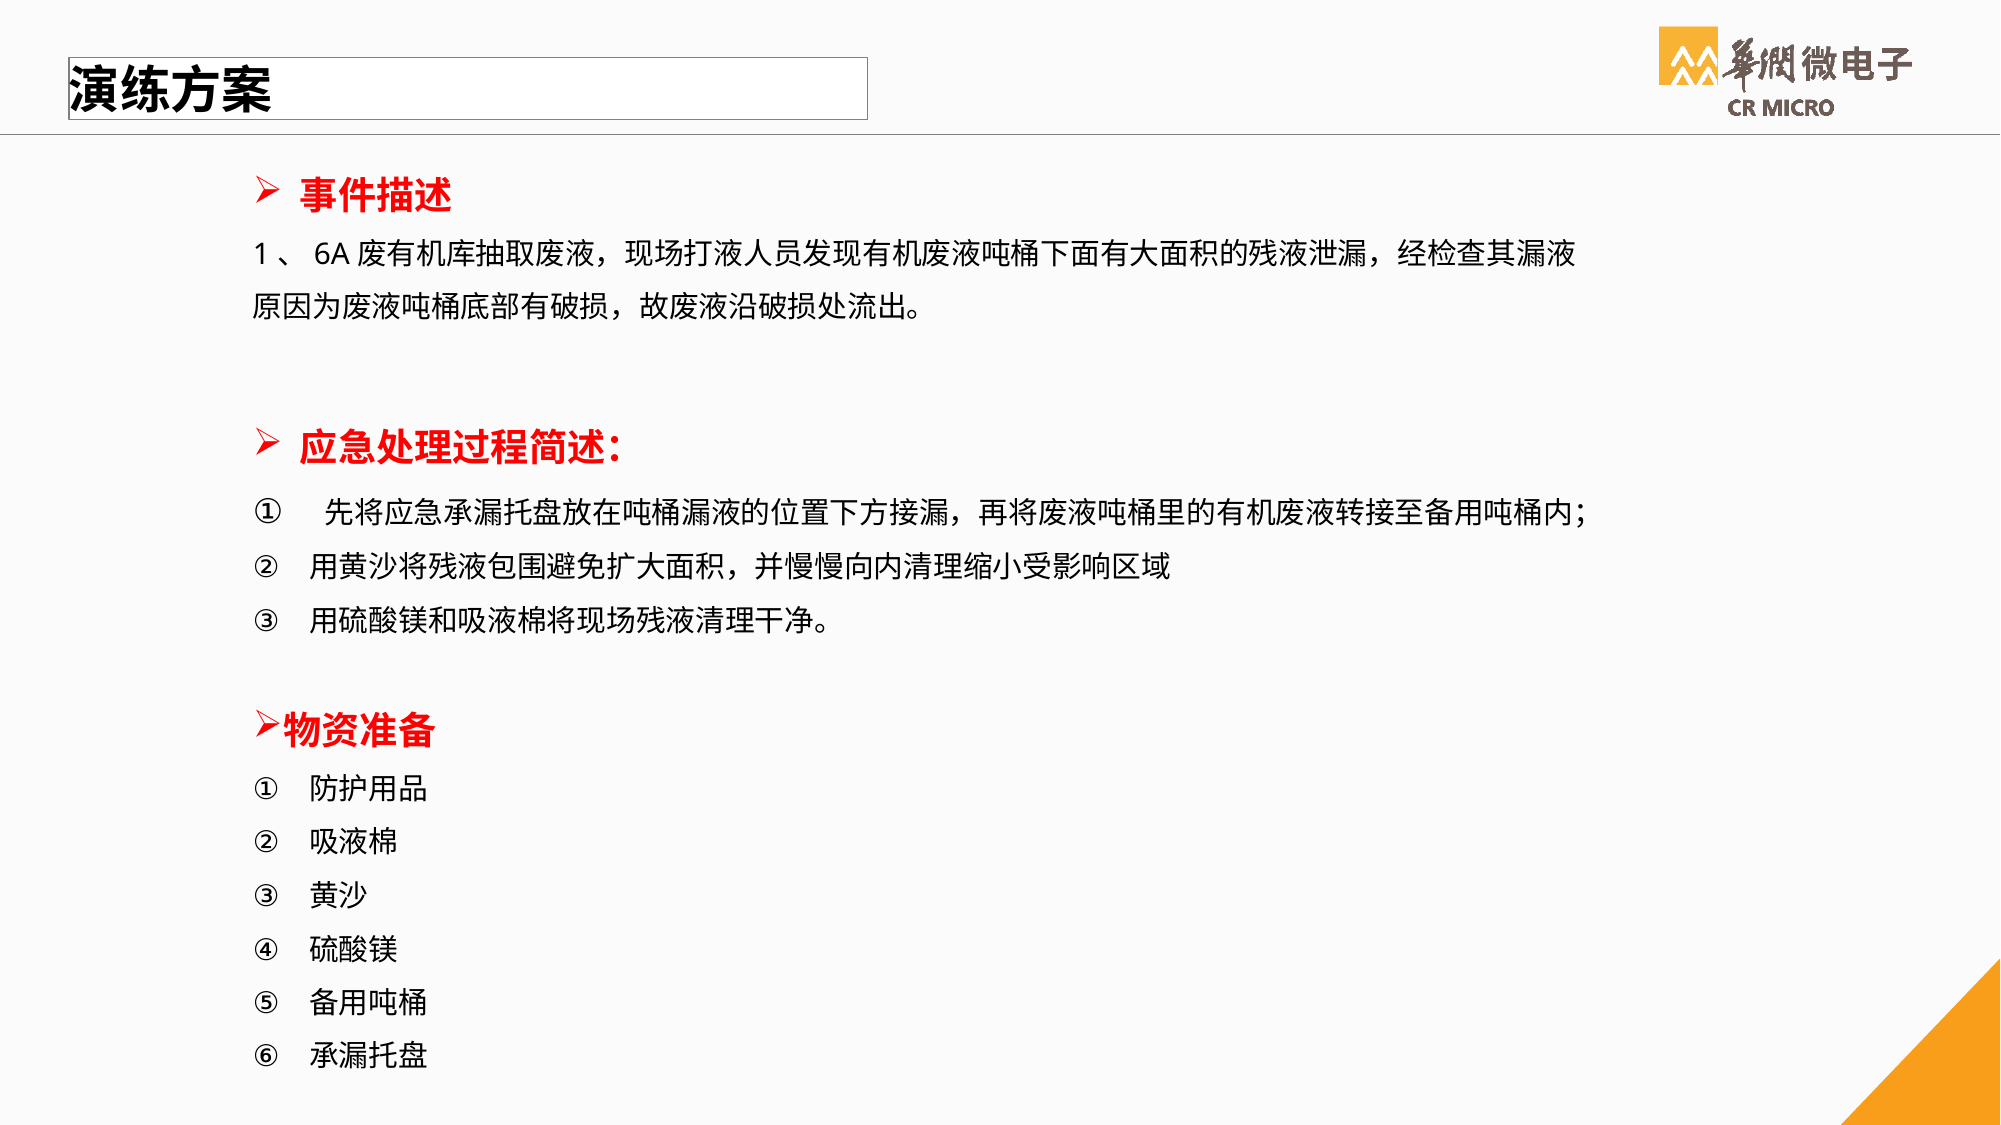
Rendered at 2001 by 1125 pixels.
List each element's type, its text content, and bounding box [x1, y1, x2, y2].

slide_number [1535, 1041, 1986, 1102]
text_box 演练方案 [69, 57, 868, 120]
picture [1638, 5, 1932, 134]
text_box 事件描述 1、6A废有机库抽取废液，现场打液人员发现有机废液吨桶下面有大面积的残液泄漏，经检查其漏液原因为废液吨桶底部有破损，故废液沿破损处流出。 应急处理过程简述： 先将应急承漏托盘放在吨桶漏液的位置下方接漏，再将废液吨桶里的有机废液转接至备用吨桶内； 用黄沙将残液包围避免扩大面积，并慢慢向内清理缩小受影响区域 用硫酸镁和吸液棉将现场残液清理干净。 物资准备 防护用品 吸液棉 黄沙 硫酸镁 备用吨桶 承漏托盘 [238, 140, 1597, 1081]
